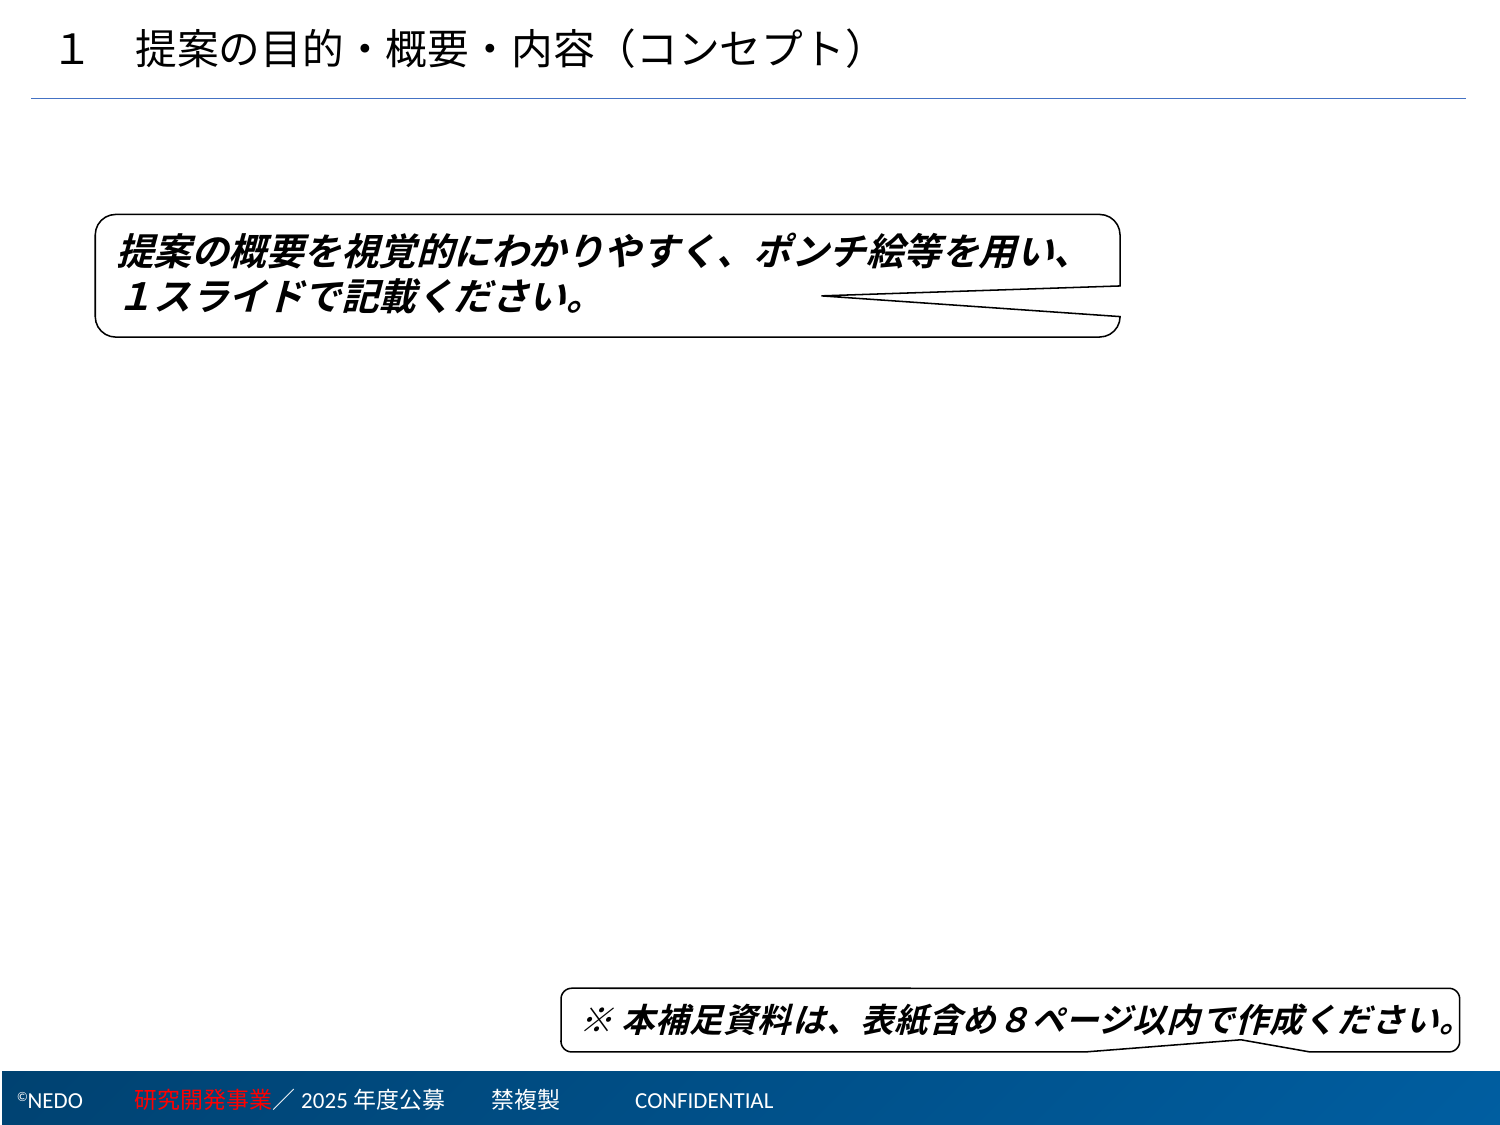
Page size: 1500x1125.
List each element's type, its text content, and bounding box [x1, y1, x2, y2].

text_box ※本補足資料は、表紙含め８ページ以内で作成ください。 [560, 988, 1460, 1052]
text_box 提案の概要を視覚的にわかりやすく、ポンチ絵等を用い、 １スライドで記載ください。 [95, 214, 1121, 338]
text_box １ 提案の目的・概要・内容（コンセプト） [37, 15, 976, 81]
